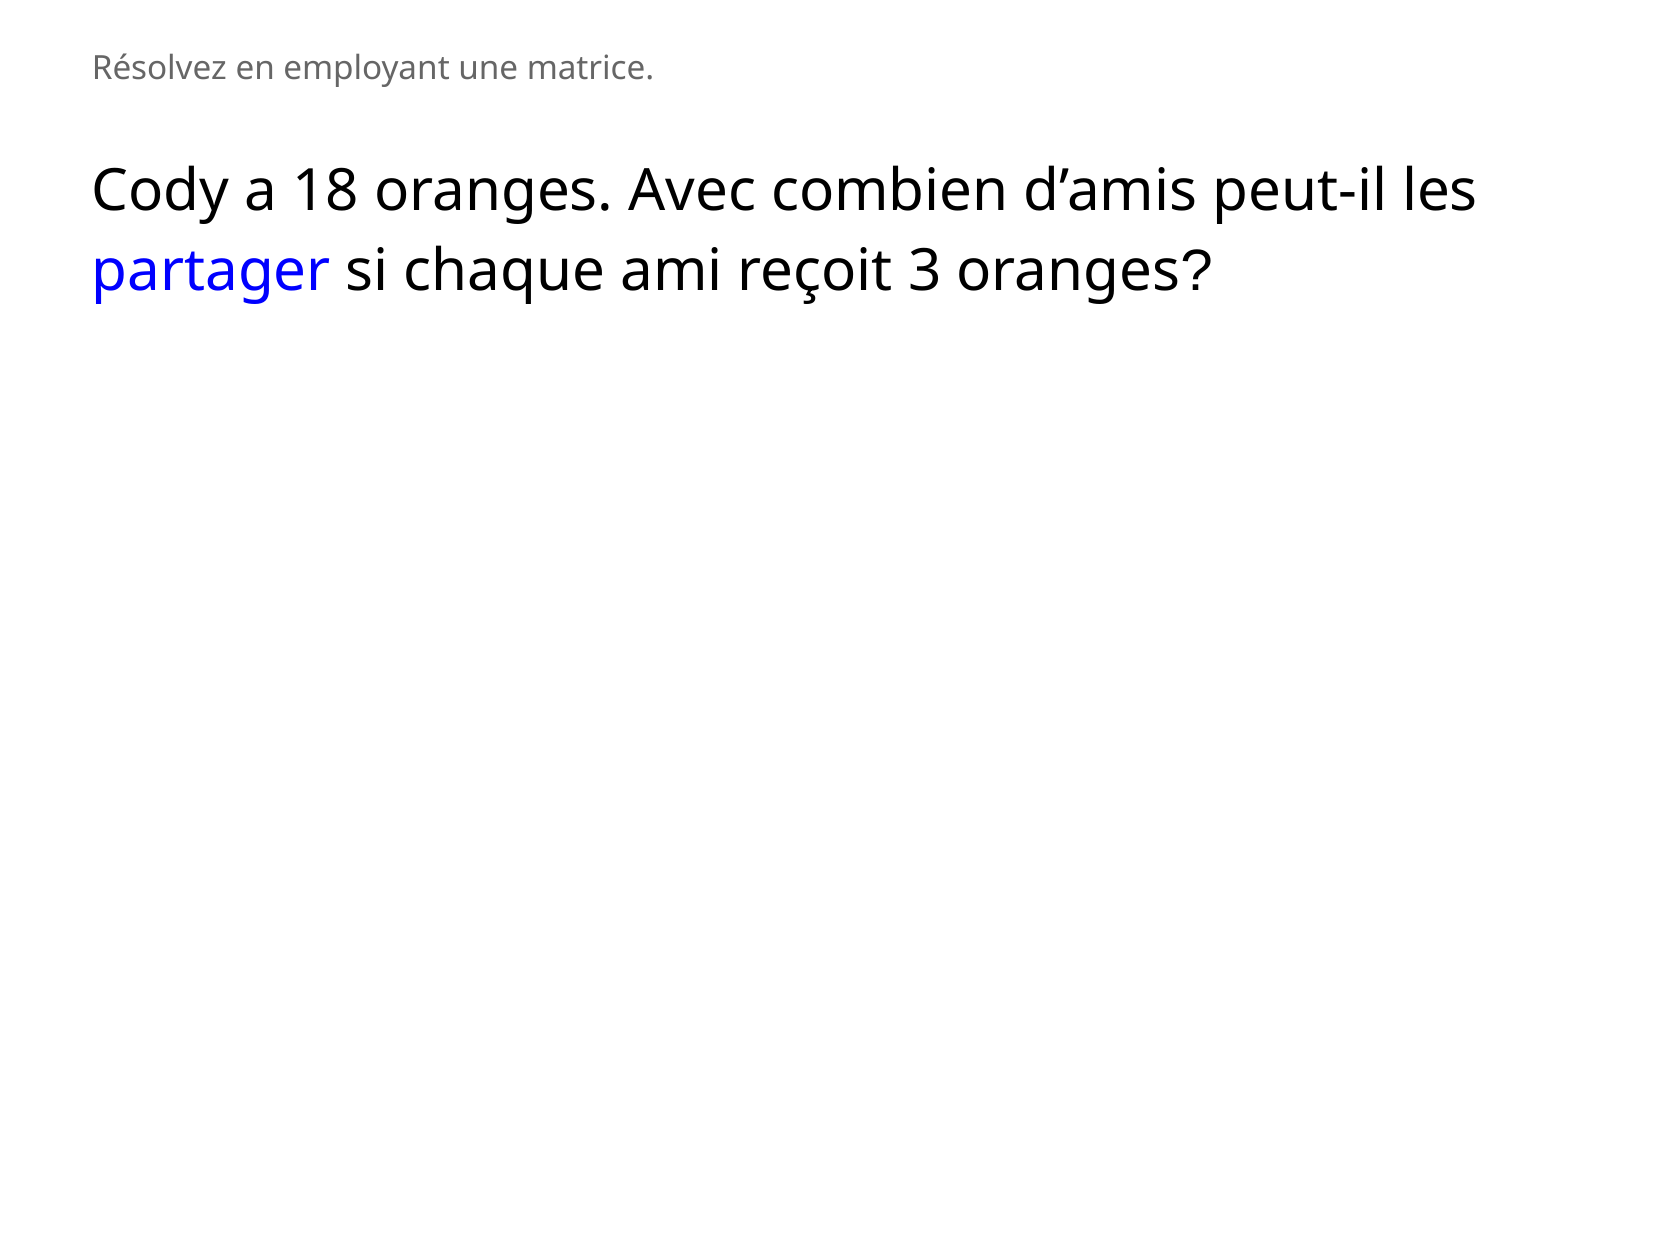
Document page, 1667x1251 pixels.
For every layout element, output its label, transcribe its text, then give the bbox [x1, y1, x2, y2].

text_box Résolvez en employant une matrice. [77, 33, 994, 94]
text_box Cody a 18 oranges. Avec combien d’amis peut-il les partager si chaque ami reçoit 3 oranges? [77, 135, 1618, 310]
